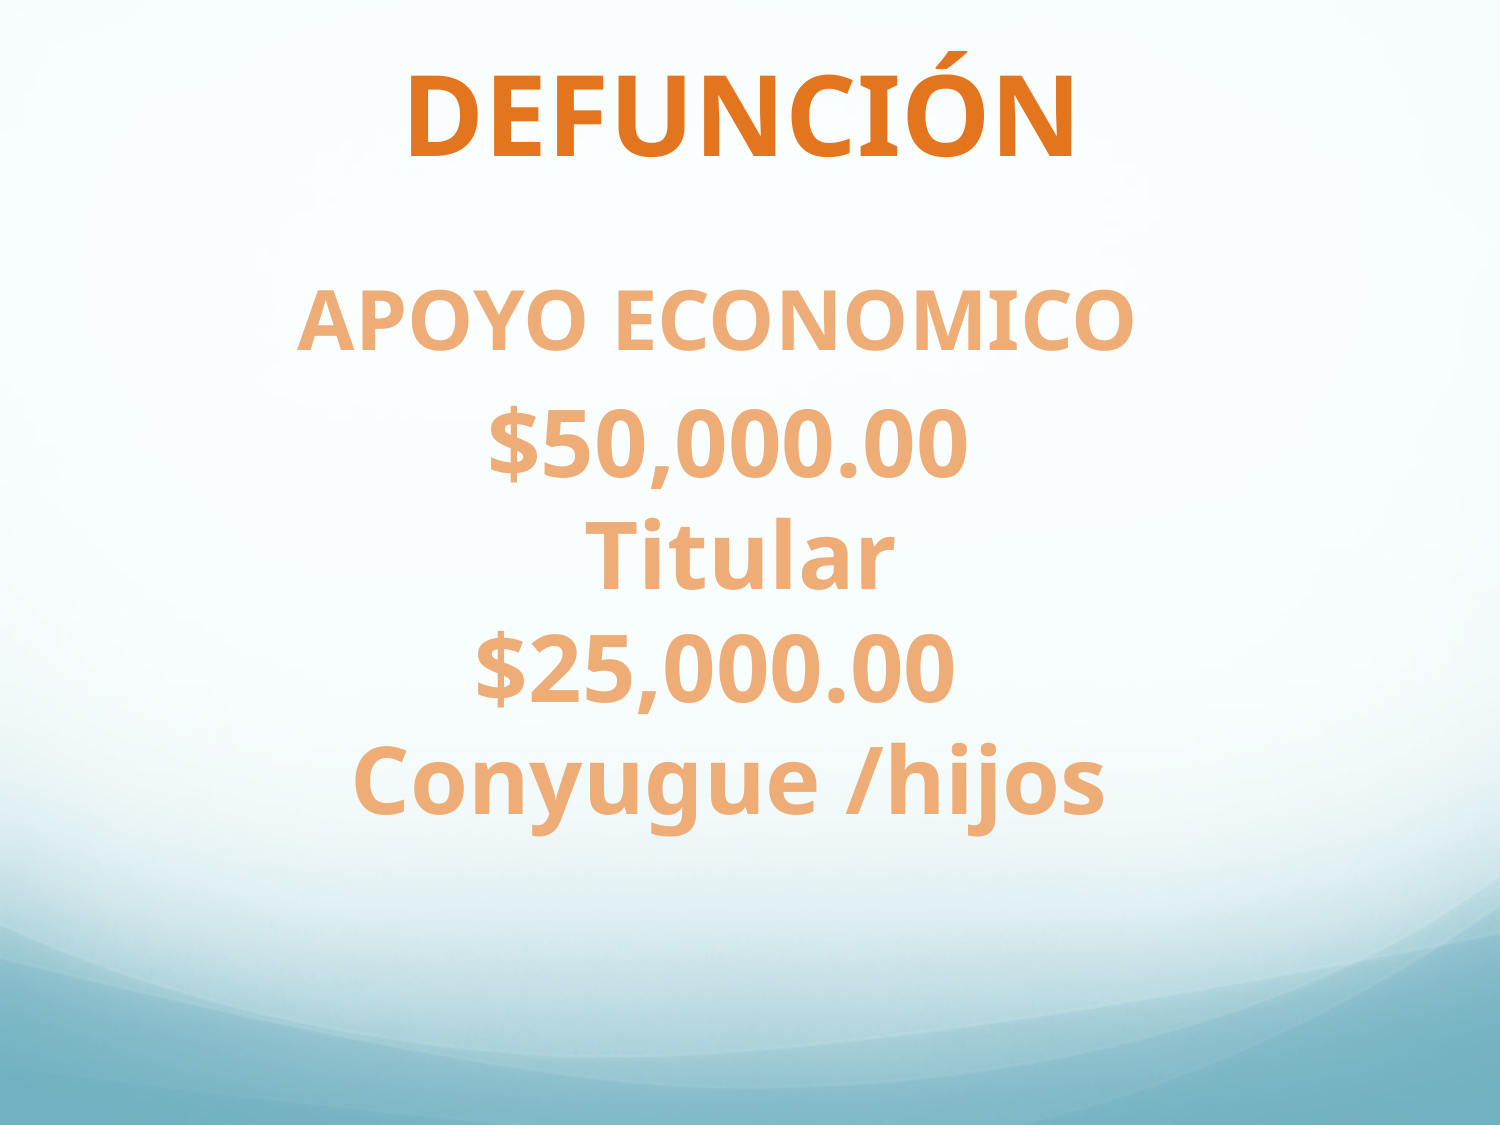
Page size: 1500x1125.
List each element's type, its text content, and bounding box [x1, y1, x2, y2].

text_box DEFUNCIÓN [386, 36, 1098, 187]
text_box APOYO ECONOMICO [123, 260, 1335, 375]
text_box $50,000.00 Titular $25,000.00 Conyugue /hijos [123, 376, 1335, 842]
